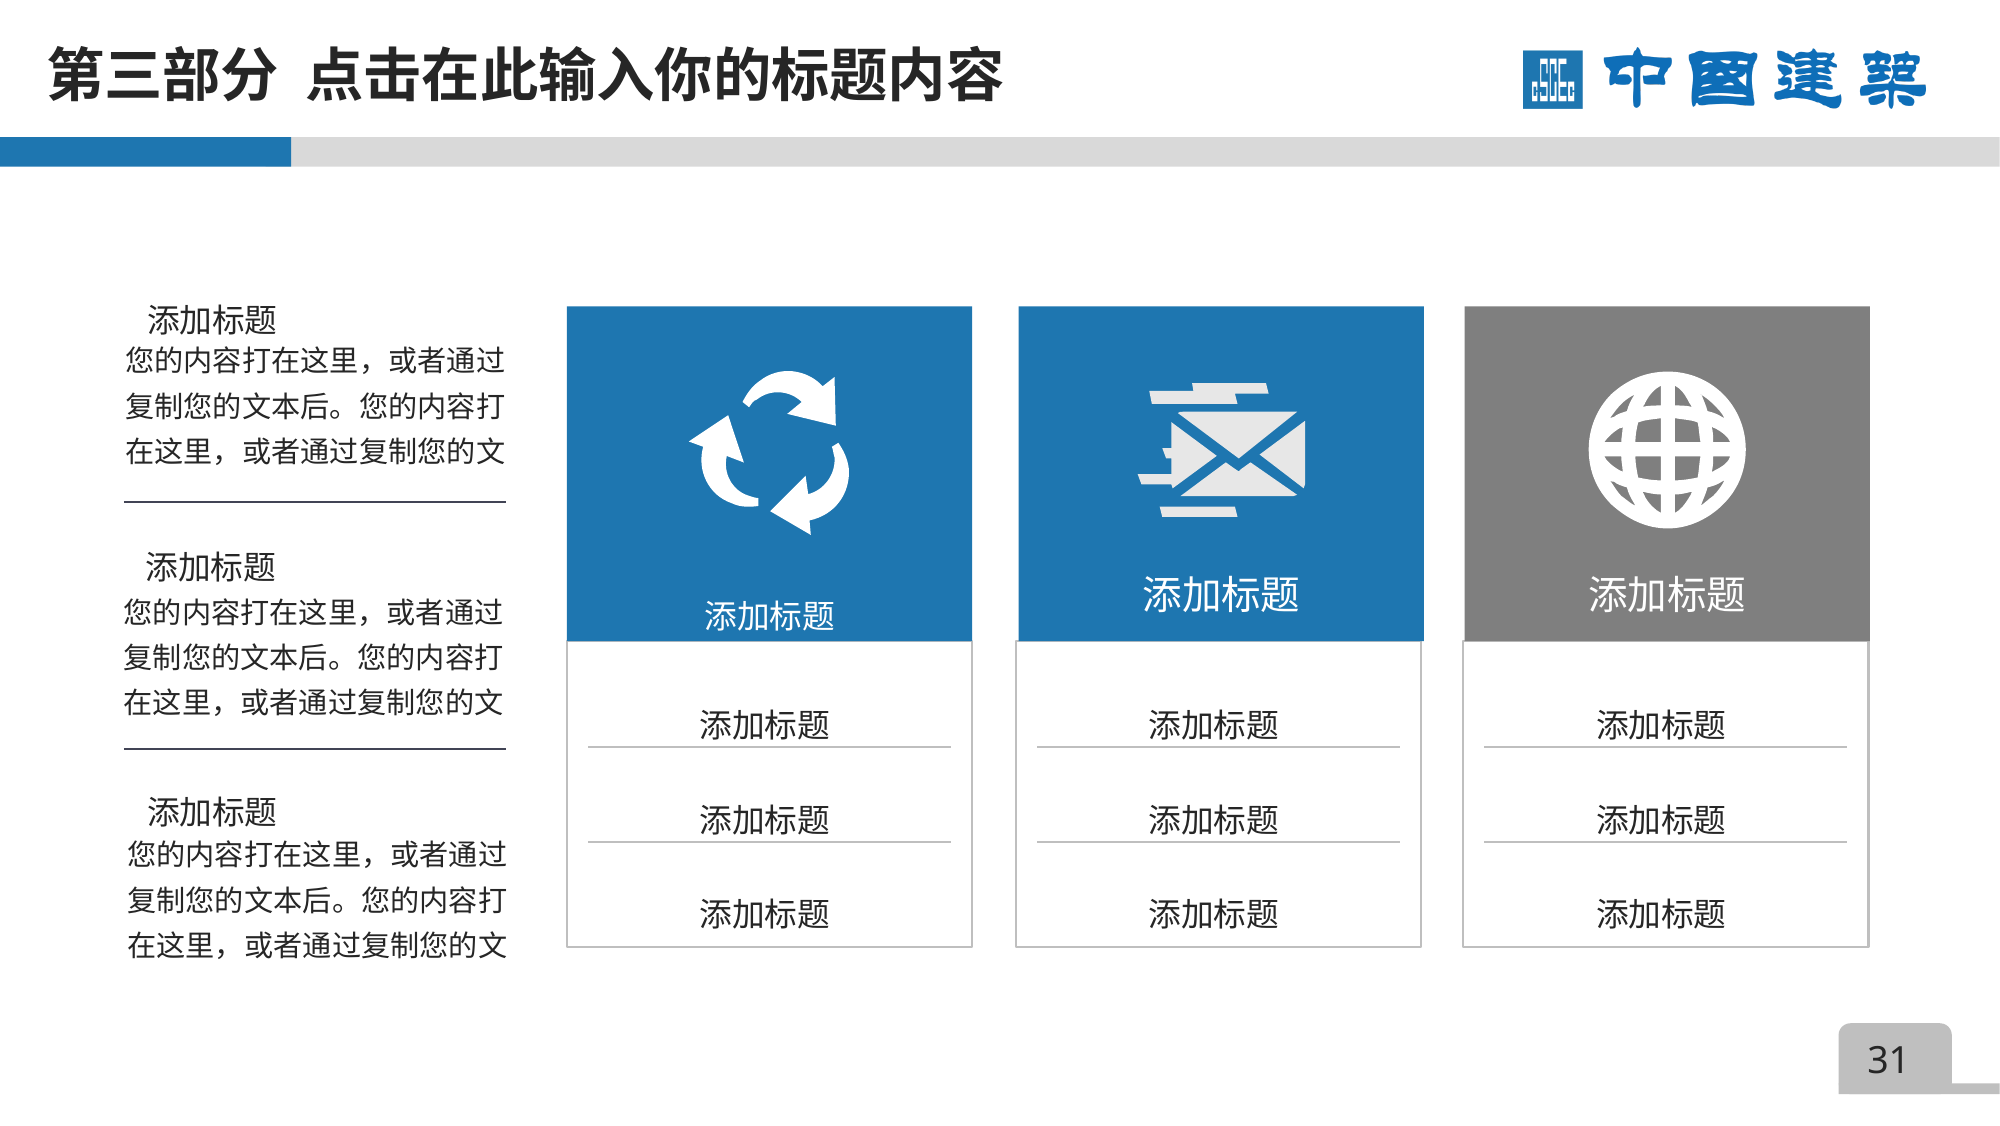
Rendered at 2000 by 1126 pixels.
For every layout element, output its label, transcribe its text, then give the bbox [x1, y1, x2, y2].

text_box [1464, 306, 1871, 642]
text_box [1462, 649, 1869, 947]
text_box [1015, 648, 1422, 947]
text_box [103, 267, 536, 483]
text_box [101, 514, 535, 735]
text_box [566, 649, 973, 947]
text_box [566, 306, 973, 642]
picture [1523, 47, 1926, 109]
text_box 第三部分 点击在此输入你的标题内容 [31, 31, 1083, 116]
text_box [103, 759, 539, 978]
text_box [1018, 306, 1425, 642]
